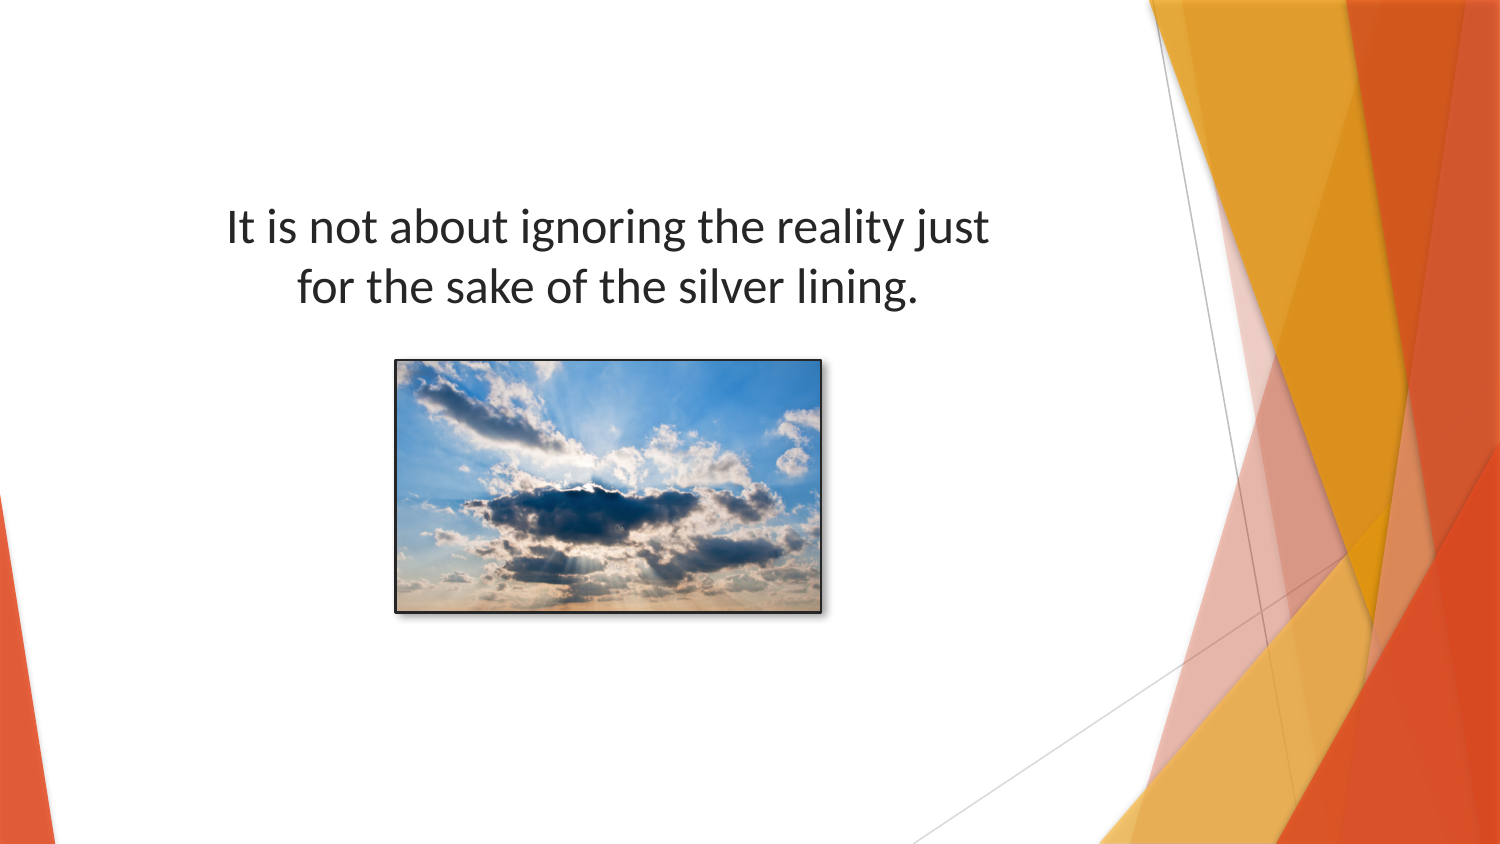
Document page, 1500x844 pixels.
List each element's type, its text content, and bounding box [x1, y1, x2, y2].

list It is not about ignoring the reality just for the sake of the silver lining. [206, 185, 1010, 529]
picture [396, 360, 821, 612]
